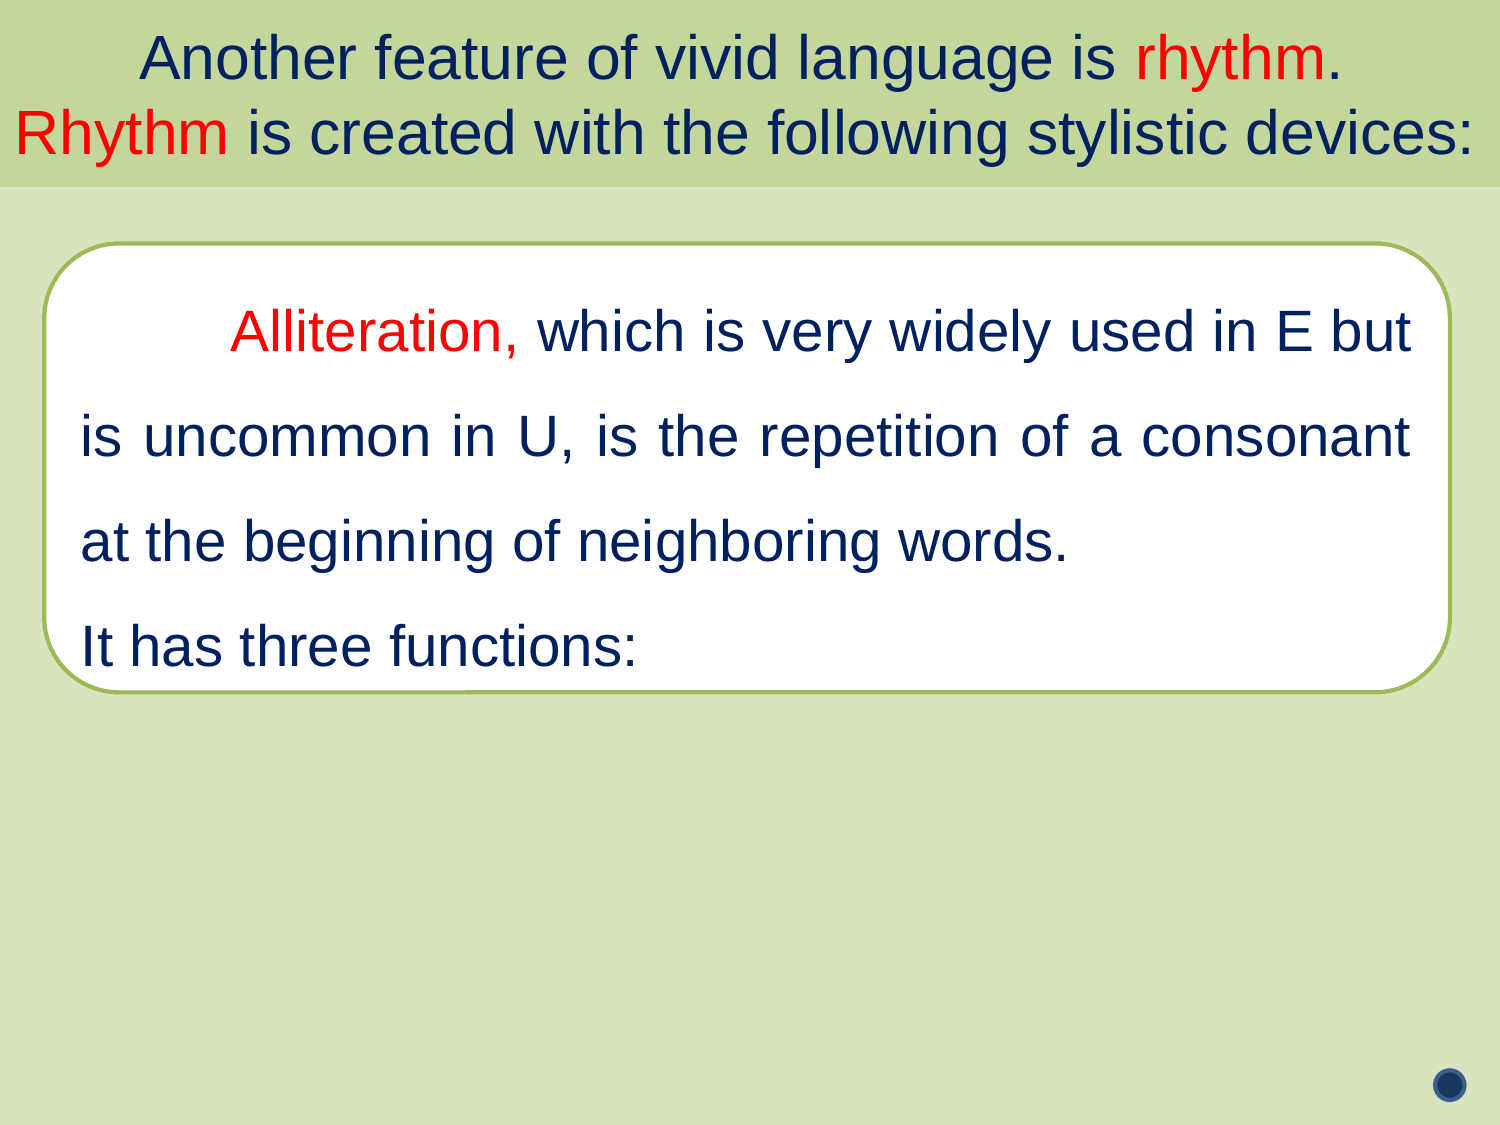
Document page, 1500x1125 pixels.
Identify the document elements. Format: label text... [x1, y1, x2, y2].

text_box [1433, 1068, 1467, 1103]
text_box Alliteration, which is very widely used in E but is uncommon in U, is the repetition of a consonant at the beginning of neighboring words. It has three functions: [42, 241, 1453, 695]
text_box Another feature of vivid language is rhythm. Rhythm is created with the following stylistic devices: [0, 0, 1500, 187]
